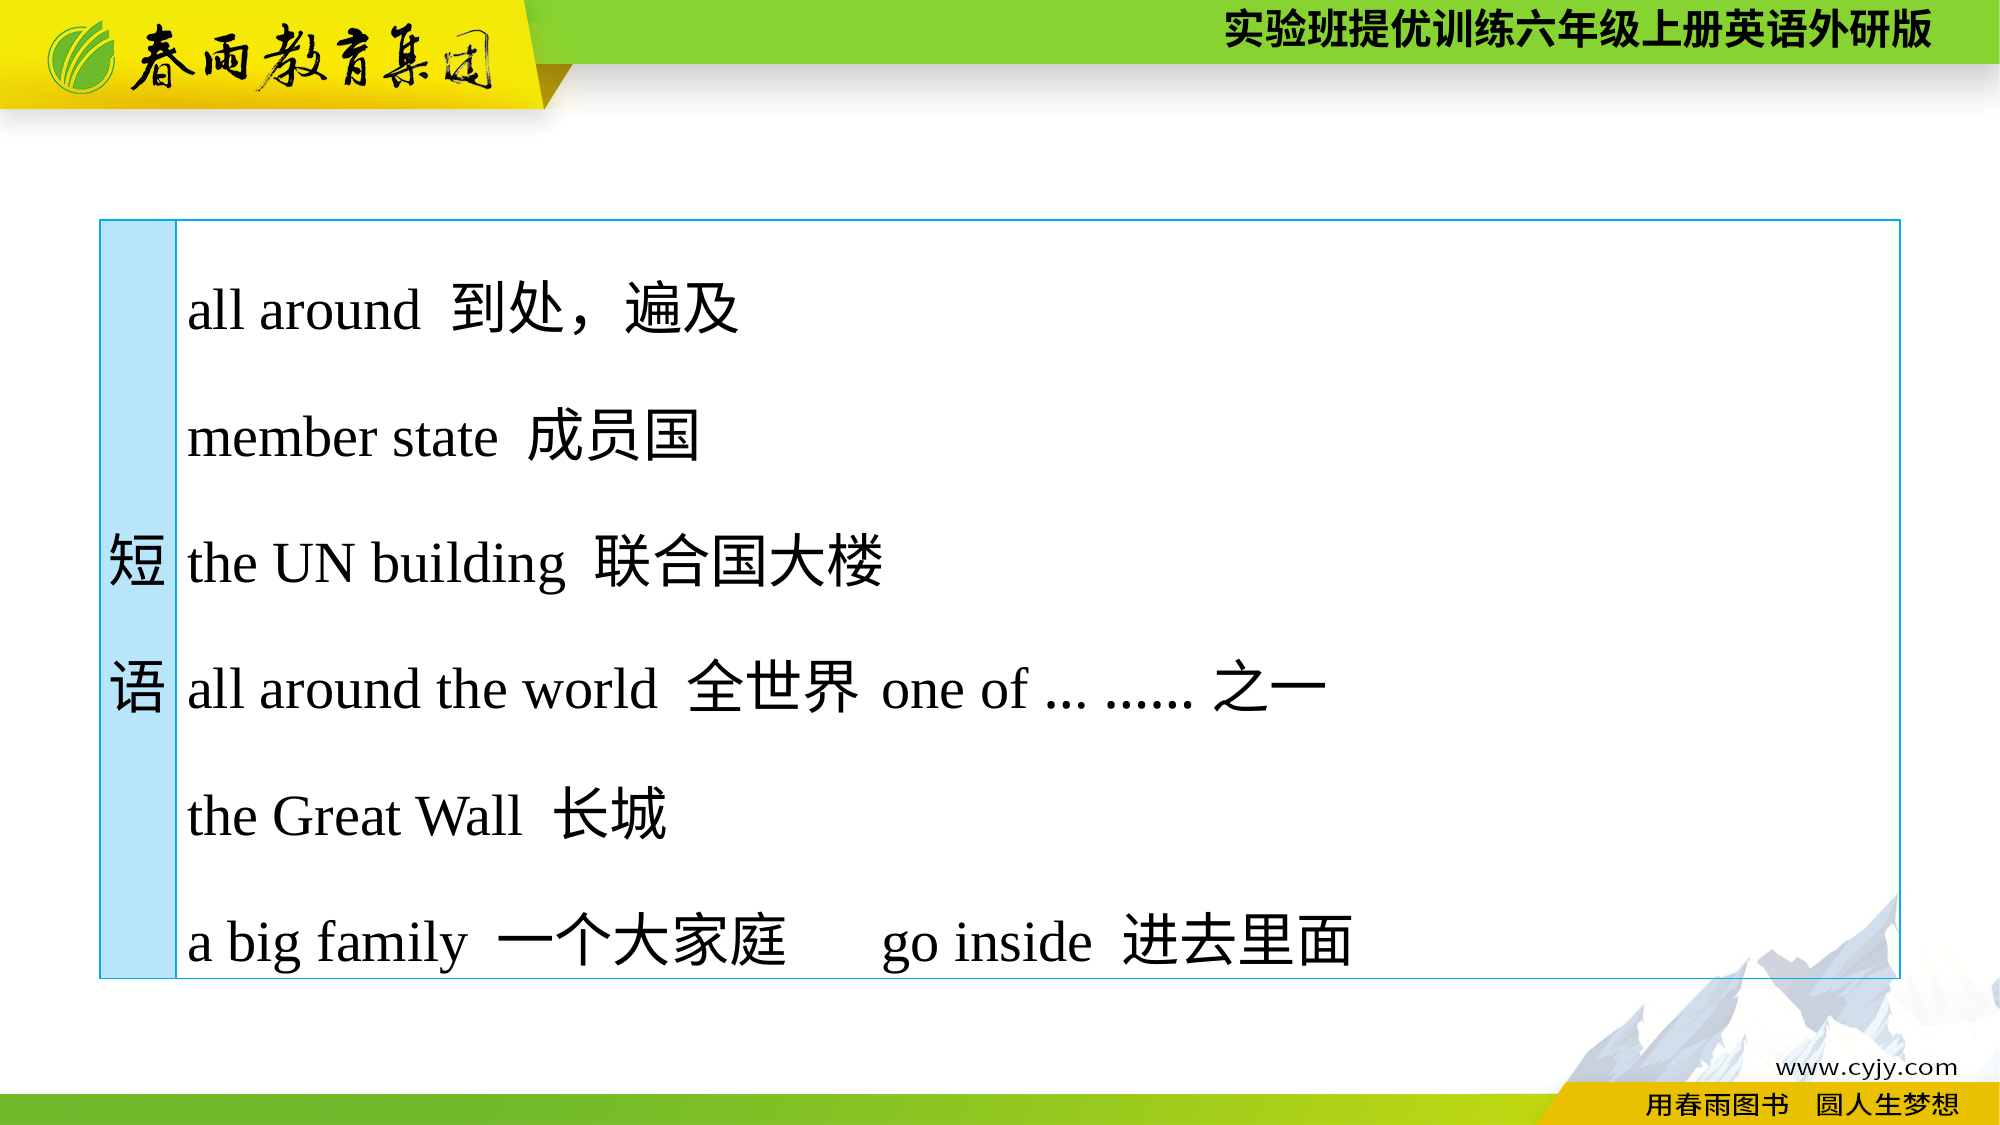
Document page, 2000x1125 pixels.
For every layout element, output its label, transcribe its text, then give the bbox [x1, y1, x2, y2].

picture [0, 0, 2000, 1125]
table_header 短 语 [101, 221, 175, 978]
table_header all around 到处，遍及 member state 成员国 the UN building 联合国大楼 all around the world 全世界 one of ... ……之一 the Great Wall 长城 a big family 一个大家庭 go inside 进去里面 [177, 221, 1899, 978]
